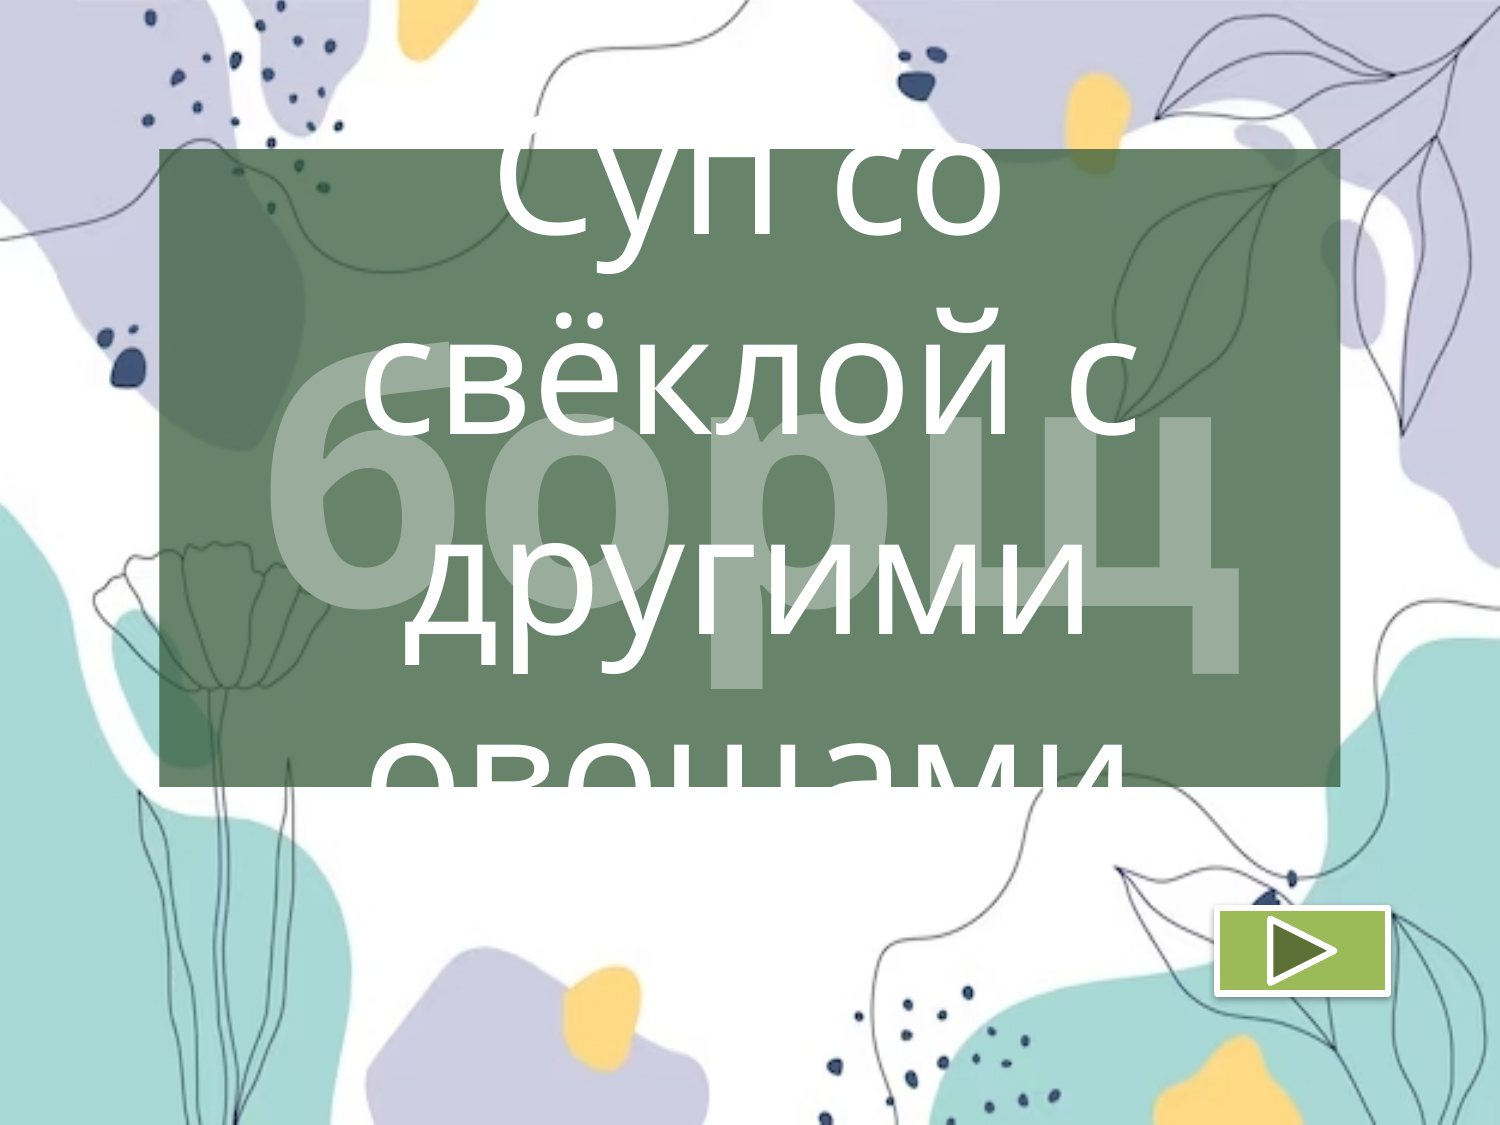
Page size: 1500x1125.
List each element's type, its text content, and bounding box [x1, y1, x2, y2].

text_box [1214, 905, 1391, 997]
text_box Суп со свёклой с другими овощами [157, 147, 1343, 789]
text_box [123, 194, 1308, 836]
picture [0, 0, 1500, 1125]
